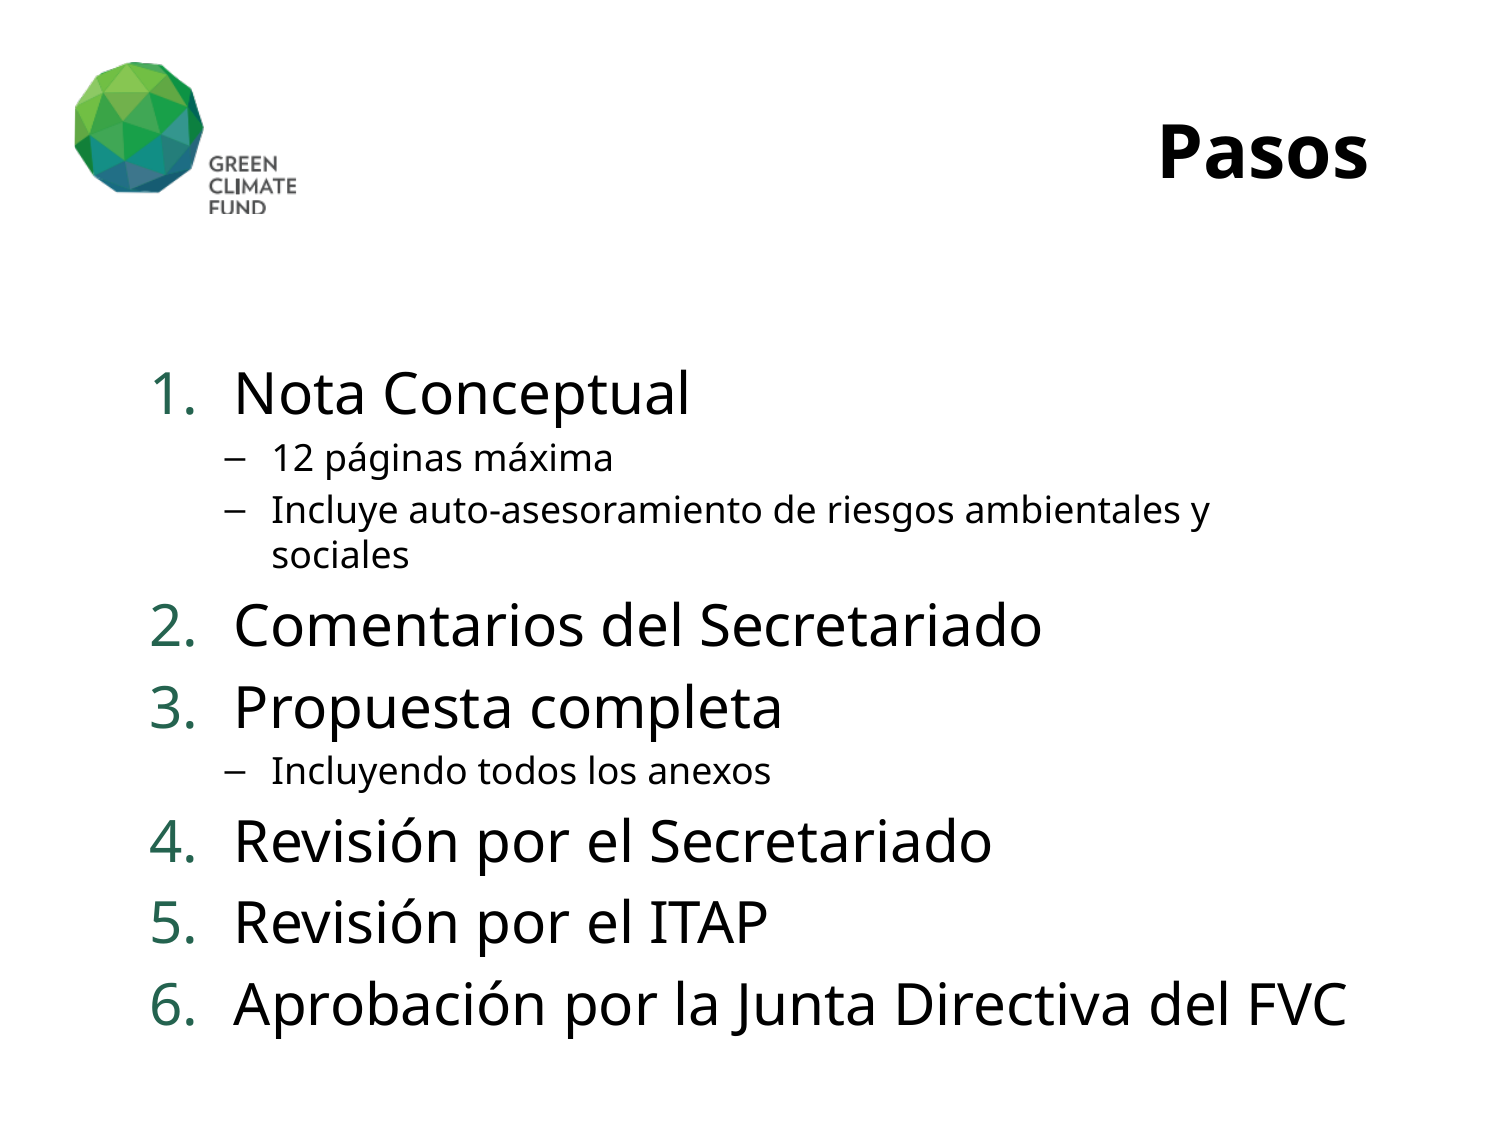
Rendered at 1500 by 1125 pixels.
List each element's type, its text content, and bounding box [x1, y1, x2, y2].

list Nota Conceptual 12 páginas máxima Incluye auto-asesoramiento de riesgos ambientales y sociales Comentarios del Secretariado Propuesta completa Incluyendo todos los anexos Revisión por el Secretariado Revisión por el ITAP Aprobación por la Junta Directiva del FVC [134, 348, 1370, 997]
title Pasos [294, 96, 1385, 190]
